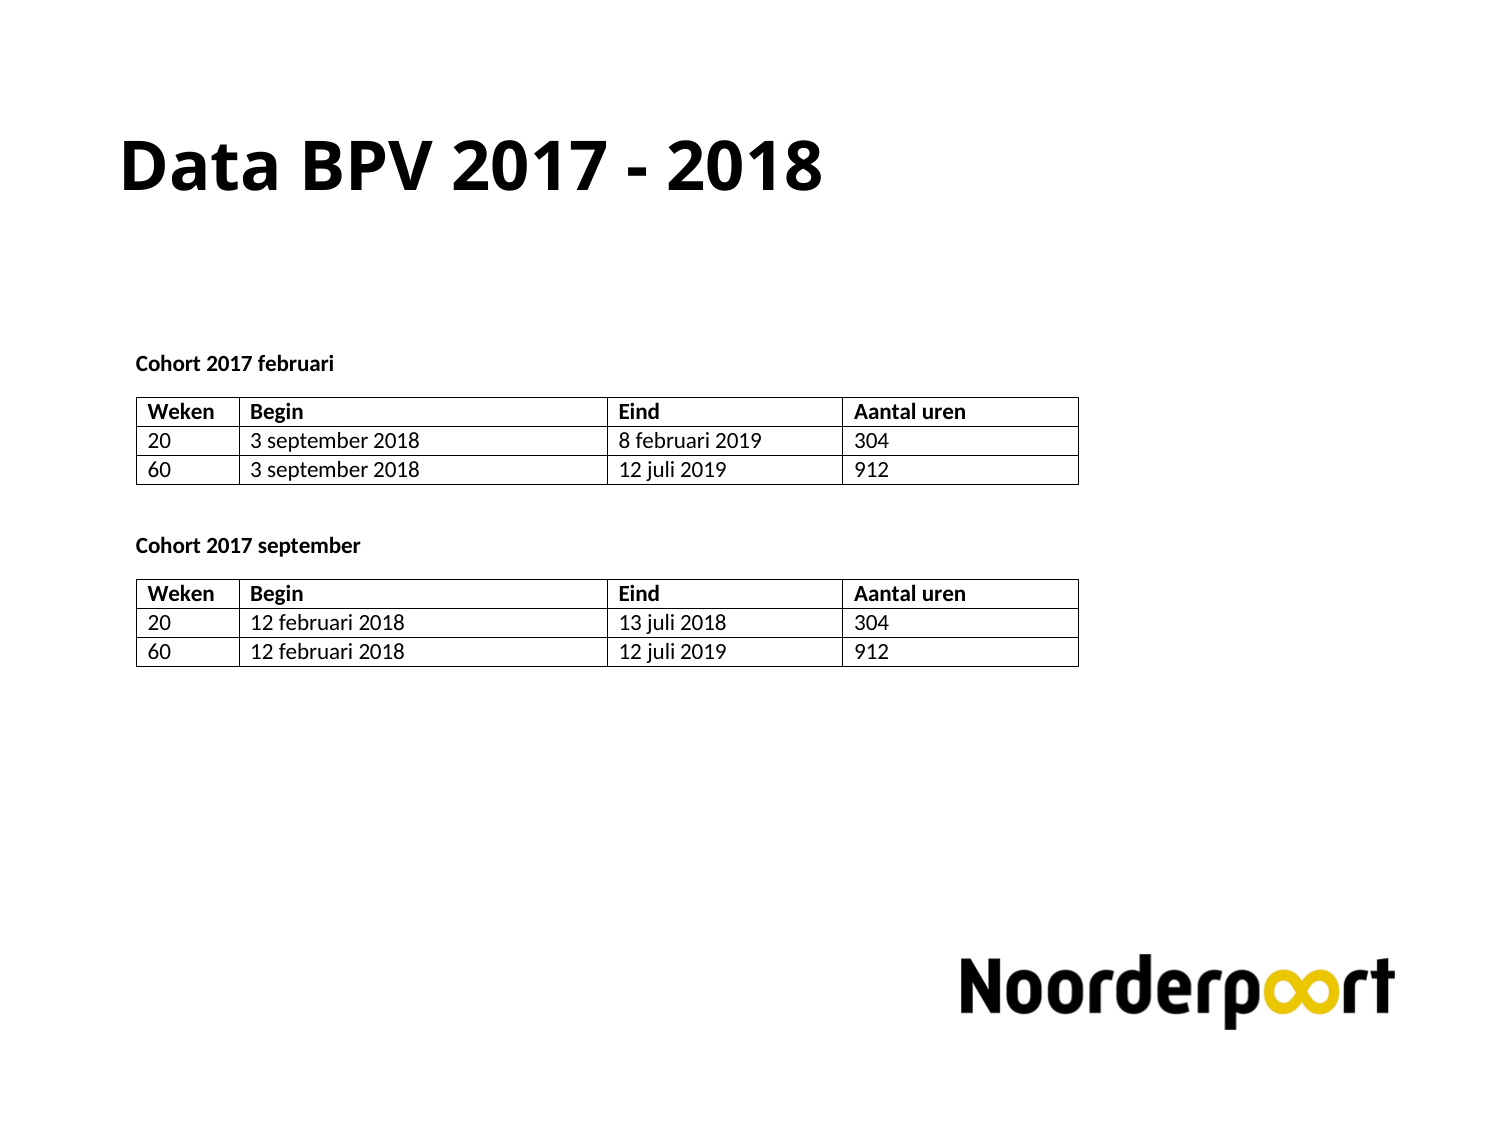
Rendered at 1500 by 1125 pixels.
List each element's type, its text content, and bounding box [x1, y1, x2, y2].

picture [959, 952, 1397, 1032]
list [135, 349, 1081, 714]
title Data BPV 2017 - 2018 [103, 59, 1397, 278]
